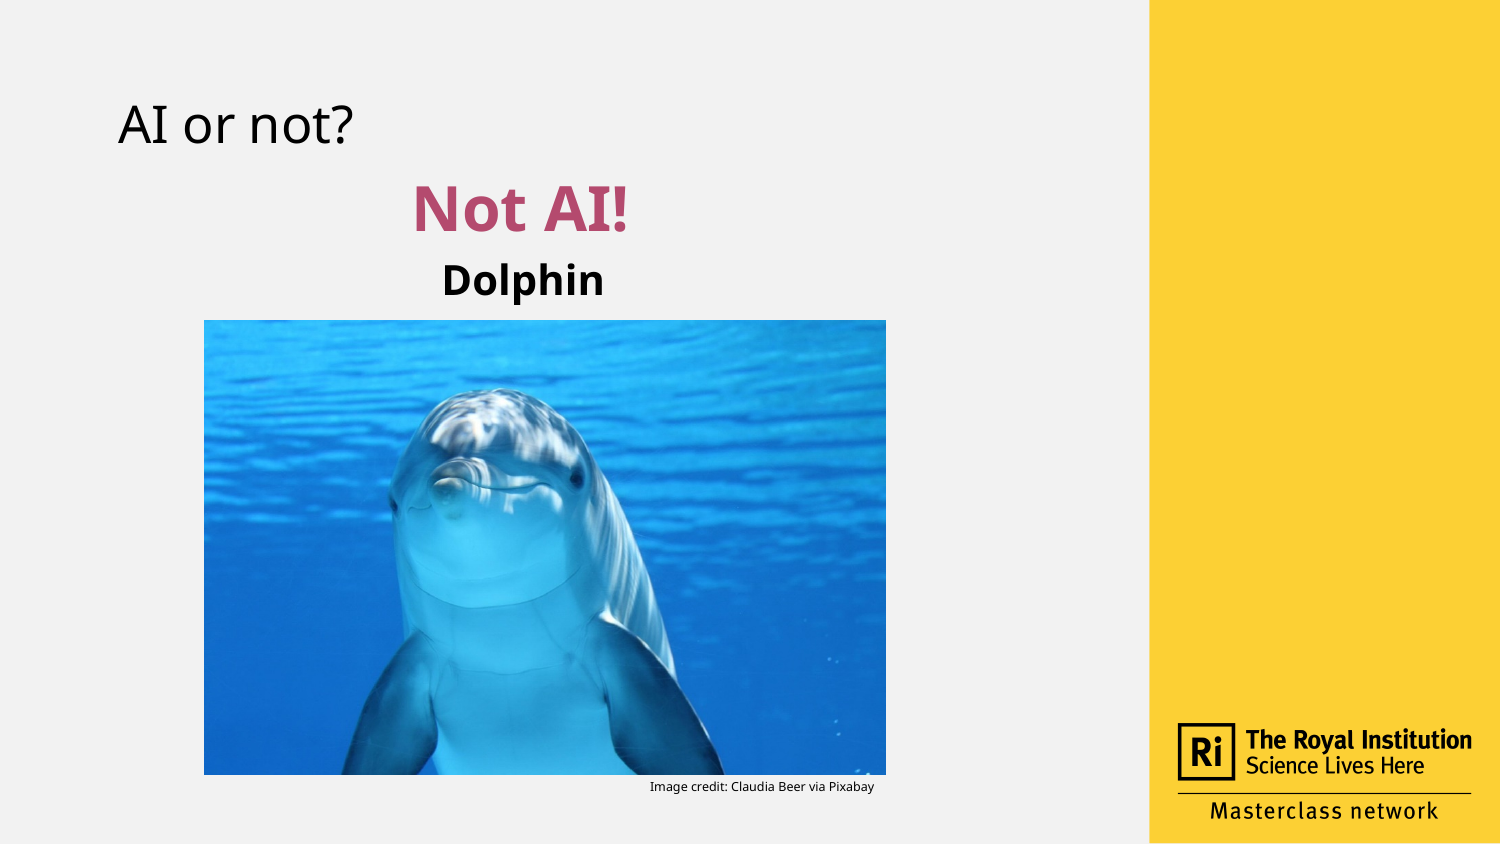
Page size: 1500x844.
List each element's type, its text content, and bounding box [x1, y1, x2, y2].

picture [1149, 702, 1500, 844]
picture [203, 320, 886, 775]
text_box Image credit: Claudia Beer via Pixabay [460, 775, 886, 834]
list Dolphin [426, 252, 1074, 788]
text_box Not AI! [396, 161, 763, 251]
title AI or not? [103, 44, 1397, 208]
